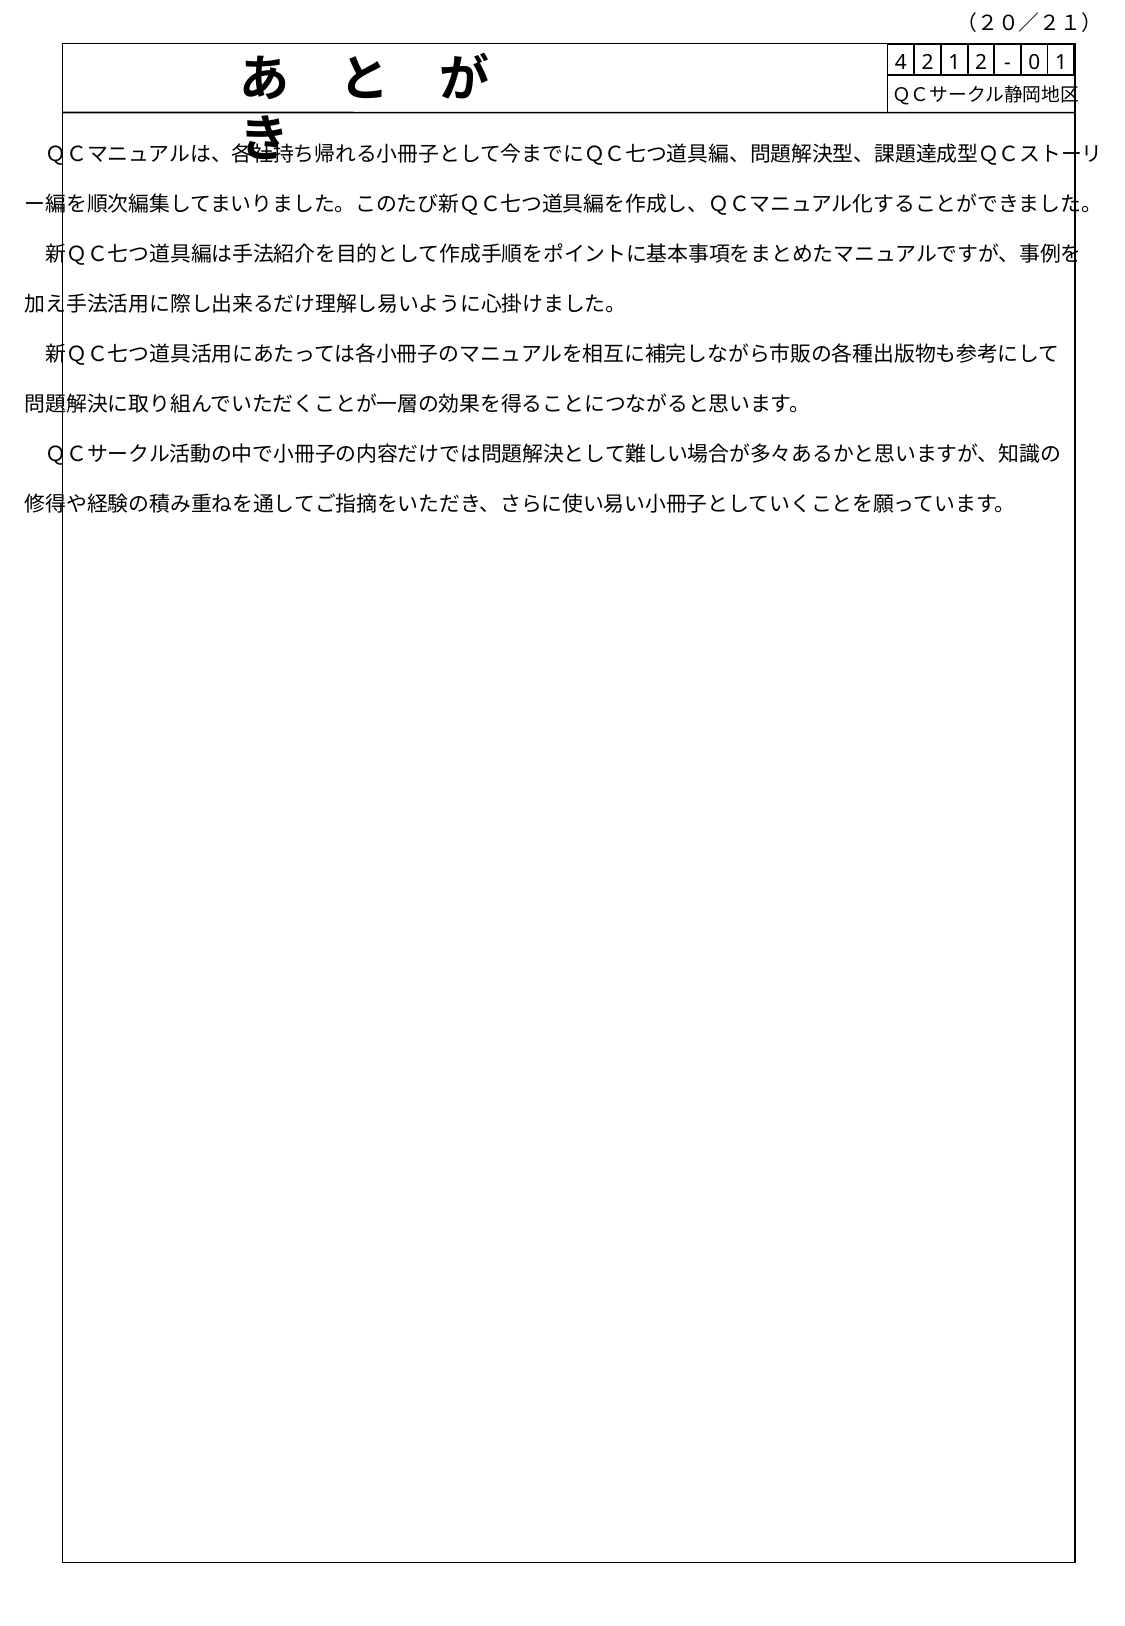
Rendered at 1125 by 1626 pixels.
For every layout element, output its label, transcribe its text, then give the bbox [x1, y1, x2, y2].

table_header 2 [915, 45, 940, 74]
text_box ＱＣサークル静岡地区 [887, 75, 1075, 113]
text_box [62, 43, 225, 112]
table_header 0 [1022, 45, 1047, 74]
text_box [575, 113, 1075, 133]
table_header 1 [942, 45, 967, 74]
text_box [62, 523, 1075, 1563]
text_box [575, 43, 887, 112]
text_box （２０／２１） [941, 2, 1117, 42]
table_header 2 [969, 45, 993, 74]
text_box ＱＣマニュアルは、各社持ち帰れる小冊子として今までにＱＣ七つ道具編、問題解決型、課題達成型ＱＣストーリ ー編を順次編集してまいりました。このたび新ＱＣ七つ道具編を作成し、ＱＣマニュアル化することができました。 新ＱＣ七つ道具編は手法紹介を目的として作成手順をポイントに基本事項をまとめたマニュアルですが、事例を 加え手法活用に際し出来るだけ理解し易いように心掛けました。 新ＱＣ七つ道具活用にあたっては各小冊子のマニュアルを相互に補完しながら市販の各種出版物も参考にして 問題解決に取り組んでいただくことが一層の効果を得ることにつながると思います。 ＱＣサークル活動の中で小冊子の内容だけでは問題解決として難しい場合が多々あるかと思いますが、知識の 修得や経験の積み重ねを通してご指摘をいただき、さらに使い易い小冊子としていくことを願っています。 [10, 133, 1118, 523]
text_box あ と が き [225, 39, 575, 133]
table_header 1 [1048, 45, 1073, 74]
table_header - [995, 45, 1020, 74]
text_box [62, 113, 225, 133]
table_header 4 [888, 45, 913, 74]
